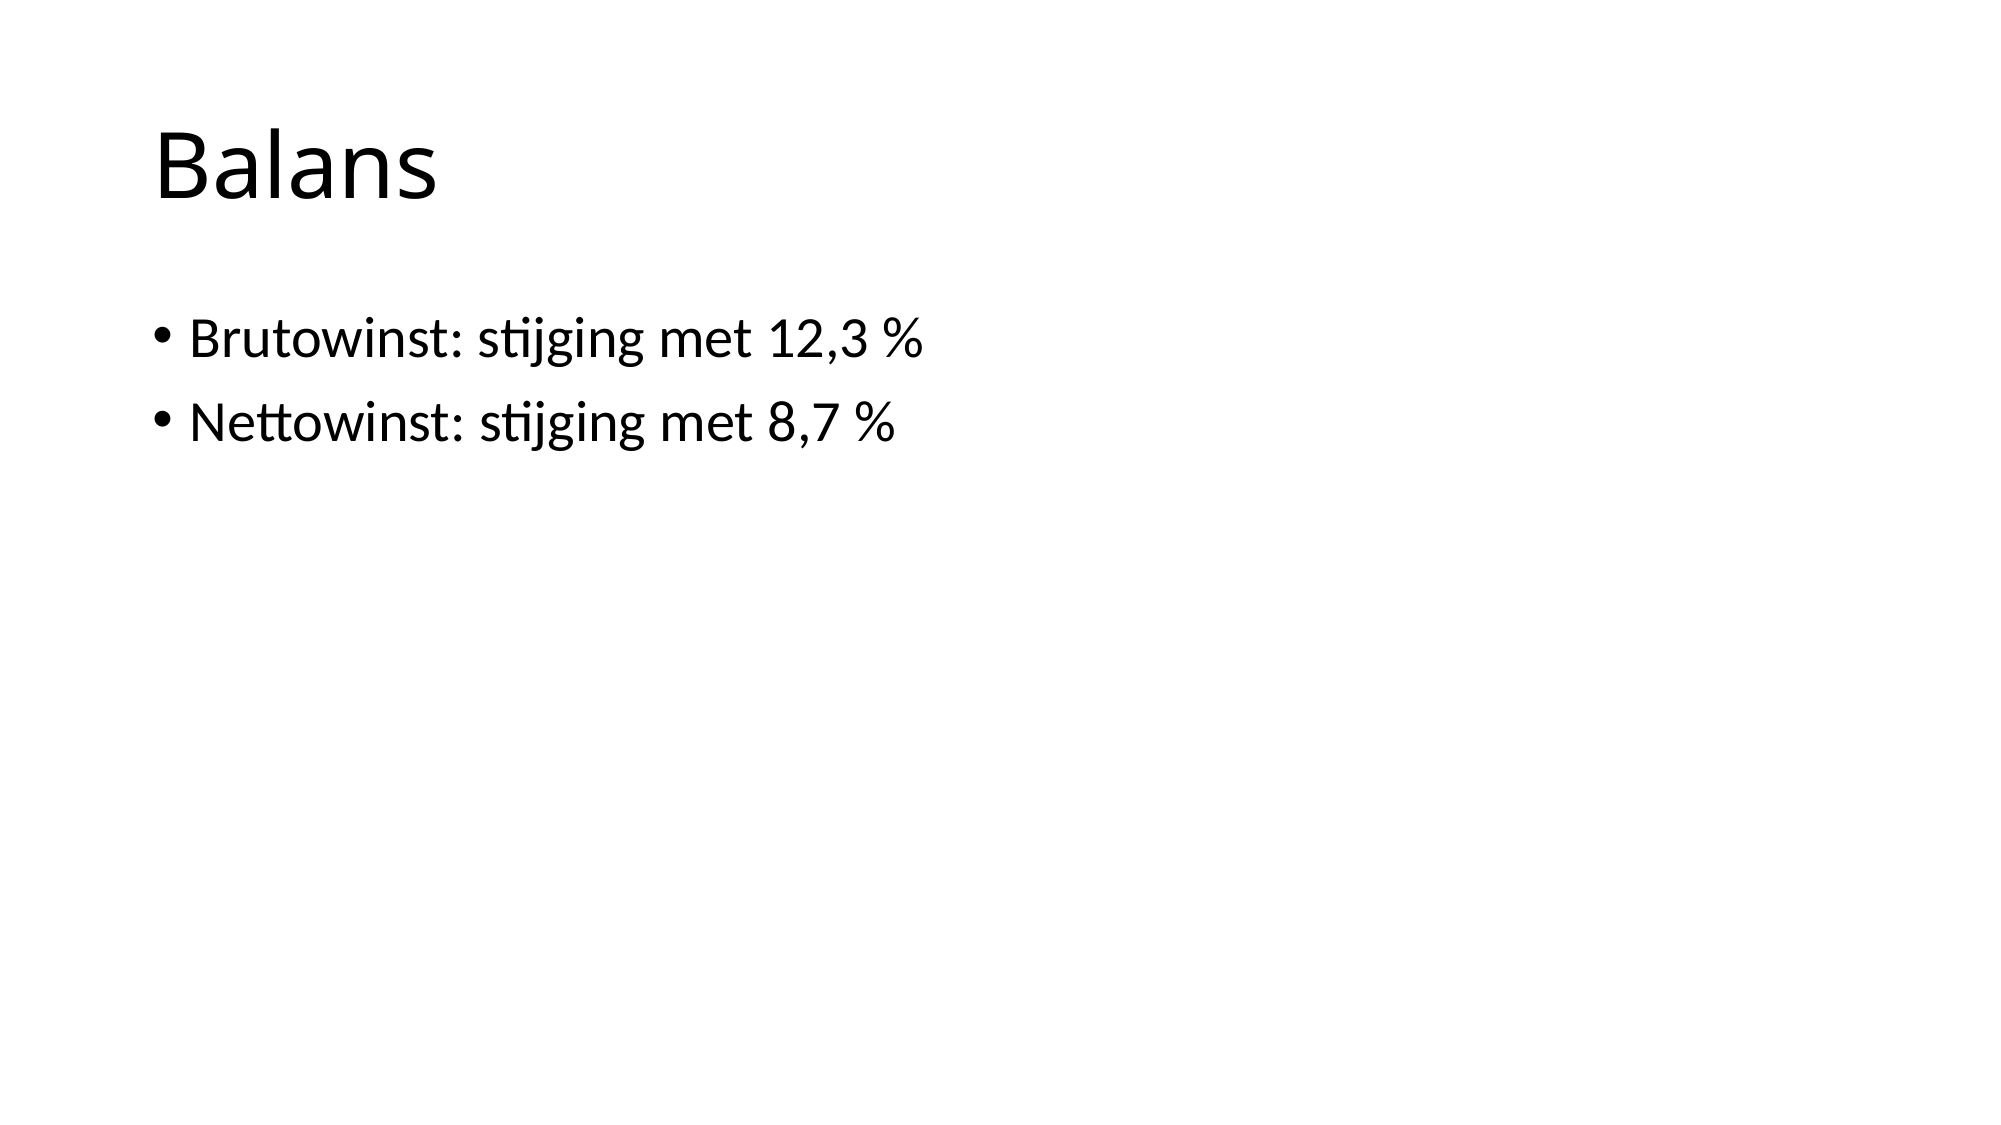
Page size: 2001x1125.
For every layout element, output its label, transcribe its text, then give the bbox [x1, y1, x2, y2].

list Brutowinst: stijging met 12,3 % Nettowinst: stijging met 8,7 % [137, 299, 1863, 1014]
title Balans [137, 59, 1863, 278]
